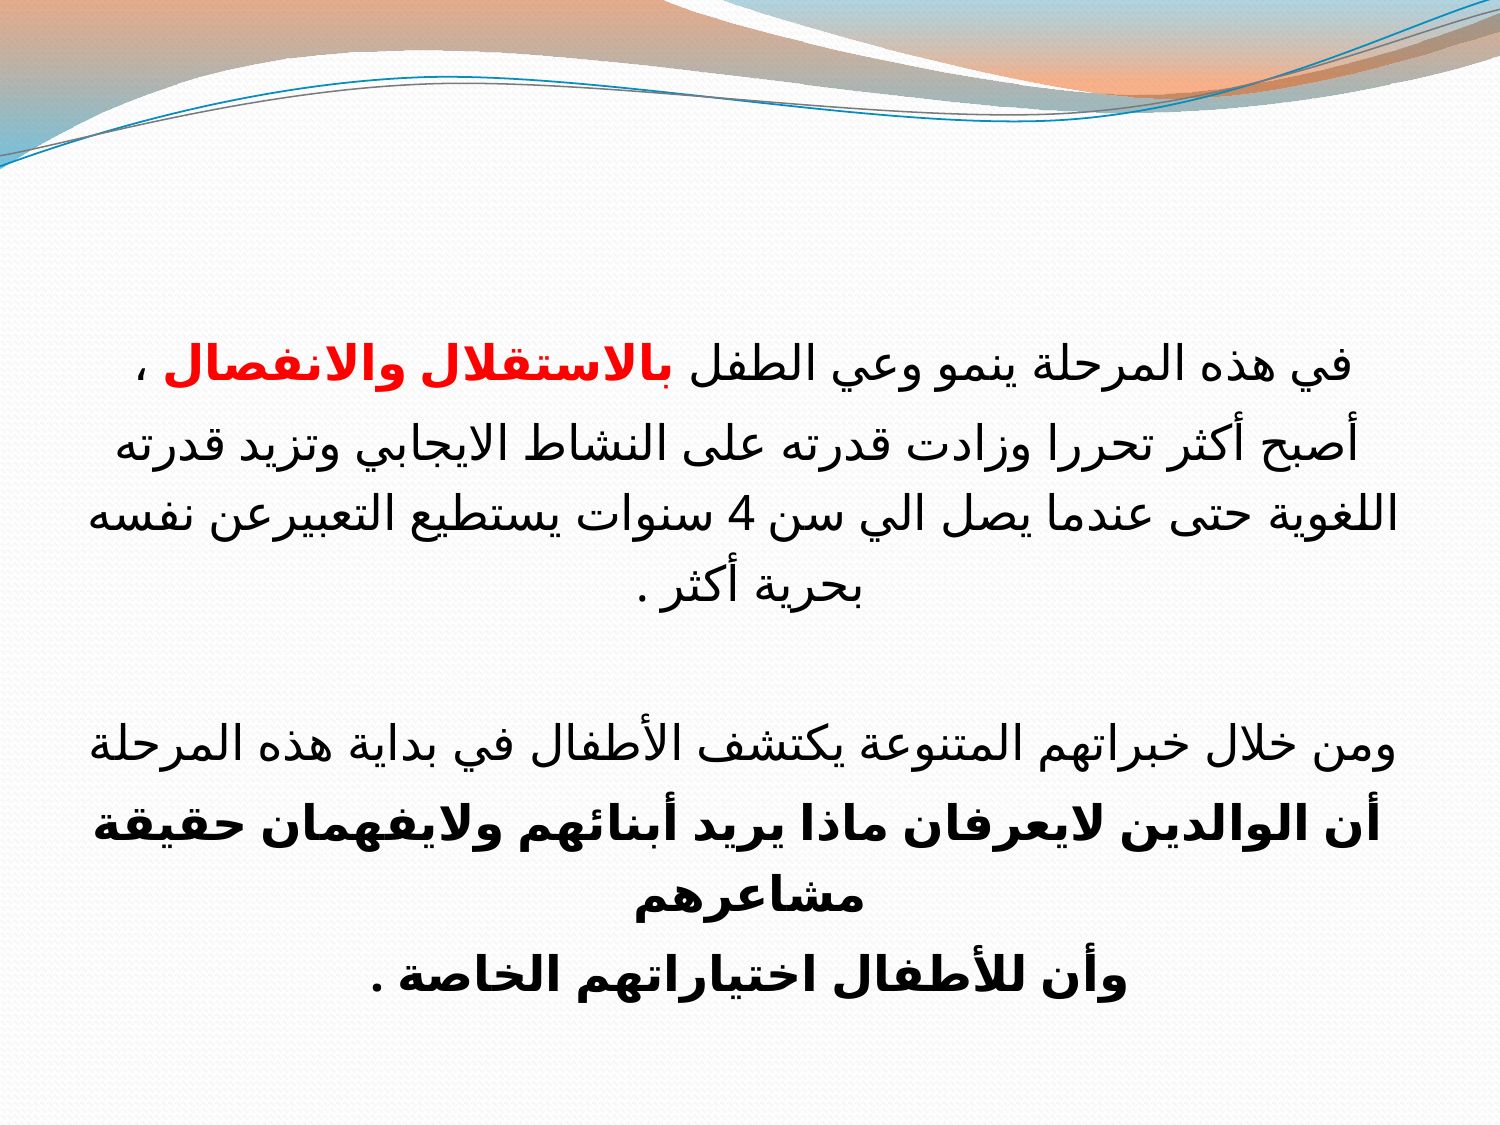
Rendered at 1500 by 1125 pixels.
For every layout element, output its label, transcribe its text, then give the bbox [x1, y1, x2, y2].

list في هذه المرحلة ينمو وعي الطفل بالاستقلال والانفصال ، أصبح أكثر تحررا وزادت قدرته على النشاط الايجابي وتزيد قدرته اللغوية حتى عندما يصل الي سن 4 سنوات يستطيع التعبيرعن نفسه بحرية أكثر . ومن خلال خبراتهم المتنوعة يكتشف الأطفال في بداية هذه المرحلة أن الوالدين لايعرفان ماذا يريد أبنائهم ولايفهمان حقيقة مشاعرهم وأن للأطفال اختياراتهم الخاصة . [62, 312, 1425, 1063]
